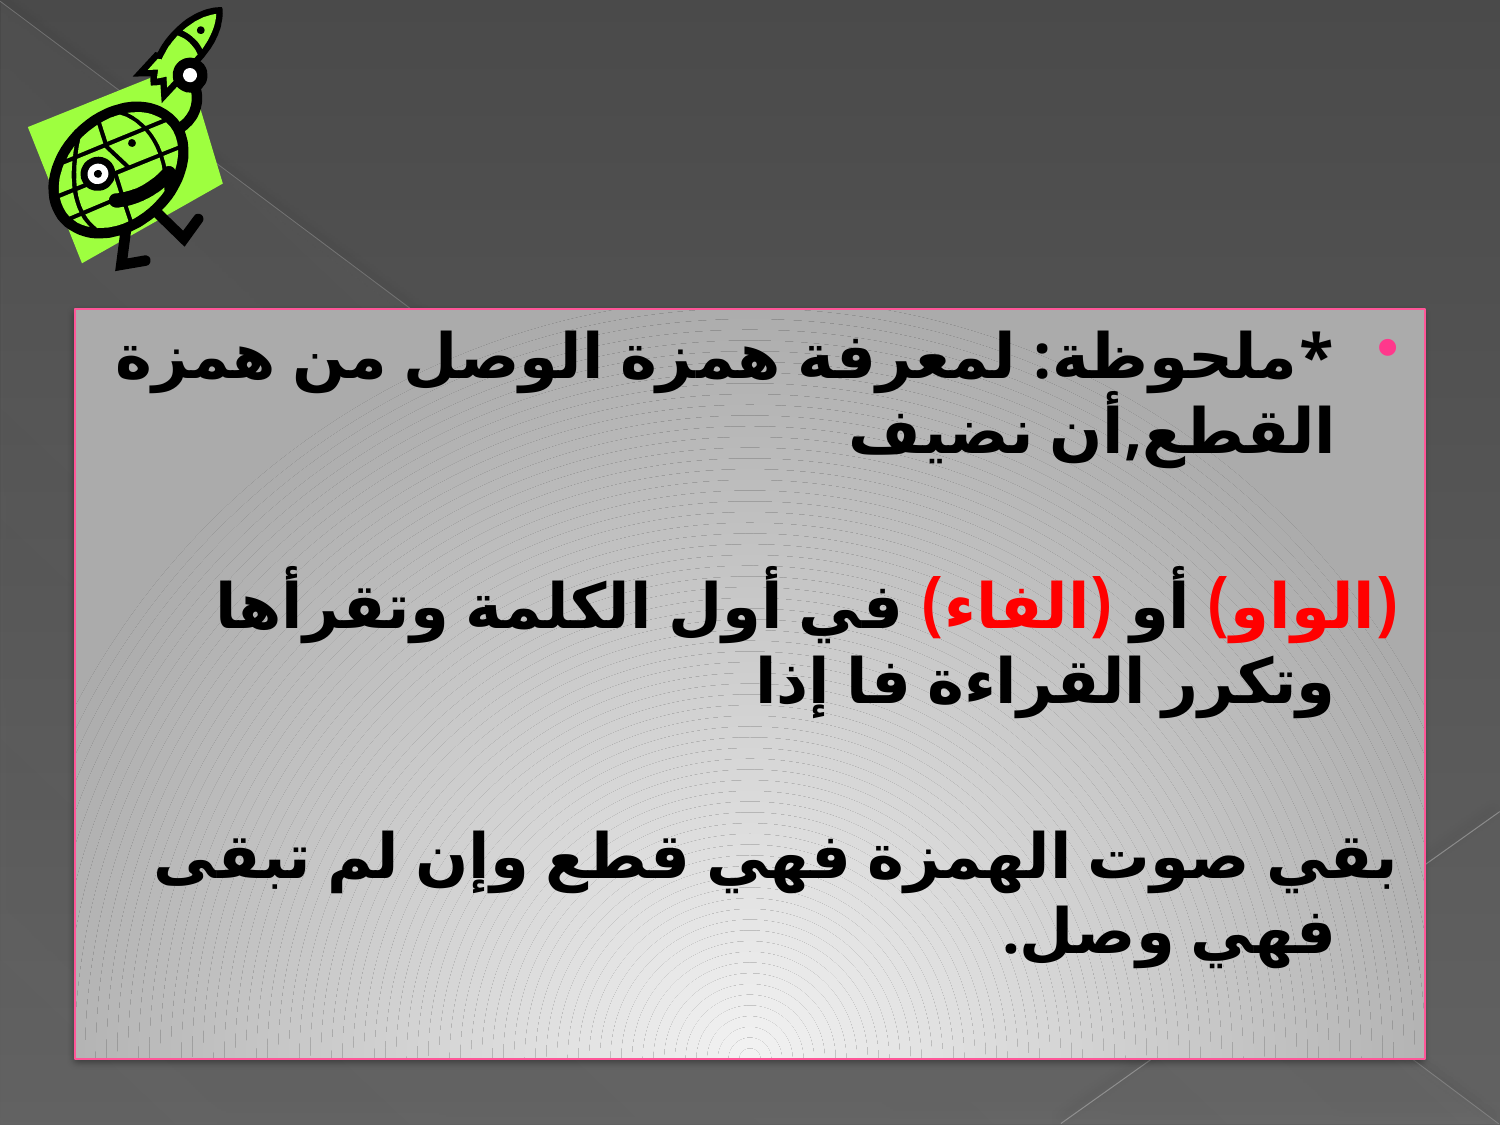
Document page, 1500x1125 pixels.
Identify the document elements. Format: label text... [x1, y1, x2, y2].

picture [32, 43, 278, 251]
list *ملحوظة: لمعرفة همزة الوصل من همزة القطع,أن نضيف (الواو) أو (الفاء) في أول الكلمة وتقرأها وتكرر القراءة فا إذا بقي صوت الهمزة فهي قطع وإن لم تبقى فهي وصل. [74, 308, 1426, 1060]
